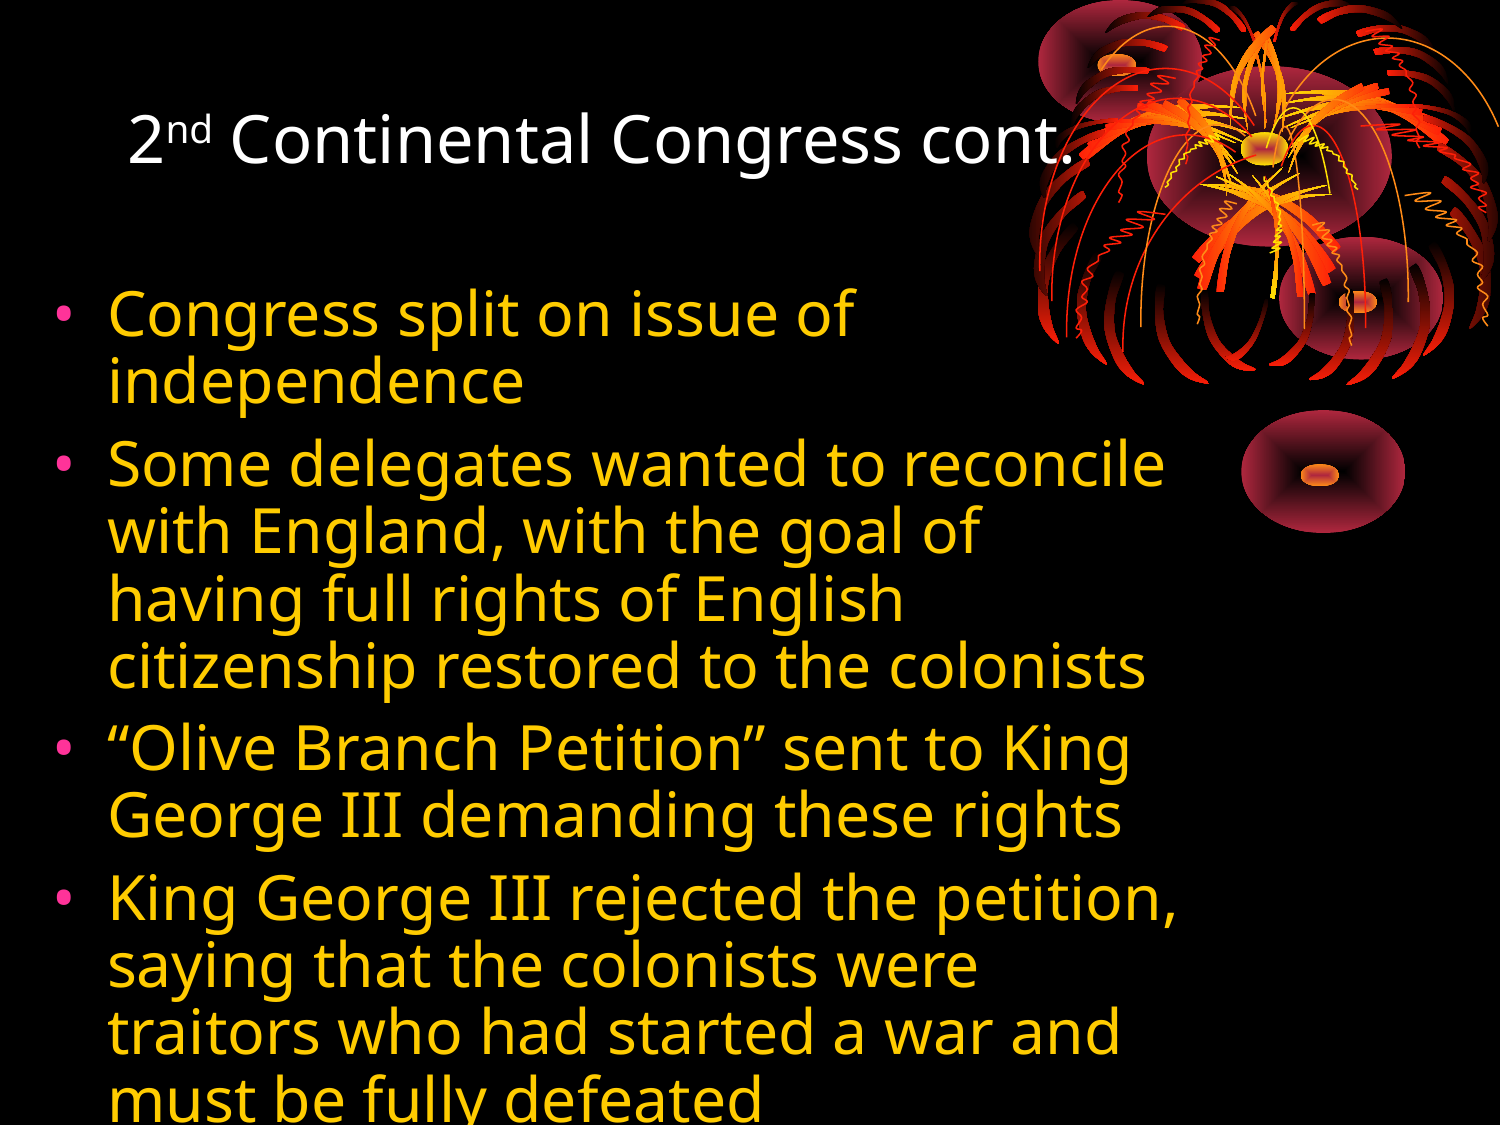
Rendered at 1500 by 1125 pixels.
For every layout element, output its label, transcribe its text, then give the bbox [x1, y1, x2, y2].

list Congress split on issue of independence Some delegates wanted to reconcile with England, with the goal of having full rights of English citizenship restored to the colonists “Olive Branch Petition” sent to King George III demanding these rights King George III rejected the petition, saying that the colonists were traitors who had started a war and must be fully defeated [37, 275, 1200, 1125]
title 2nd Continental Congress cont. [112, 49, 1388, 225]
